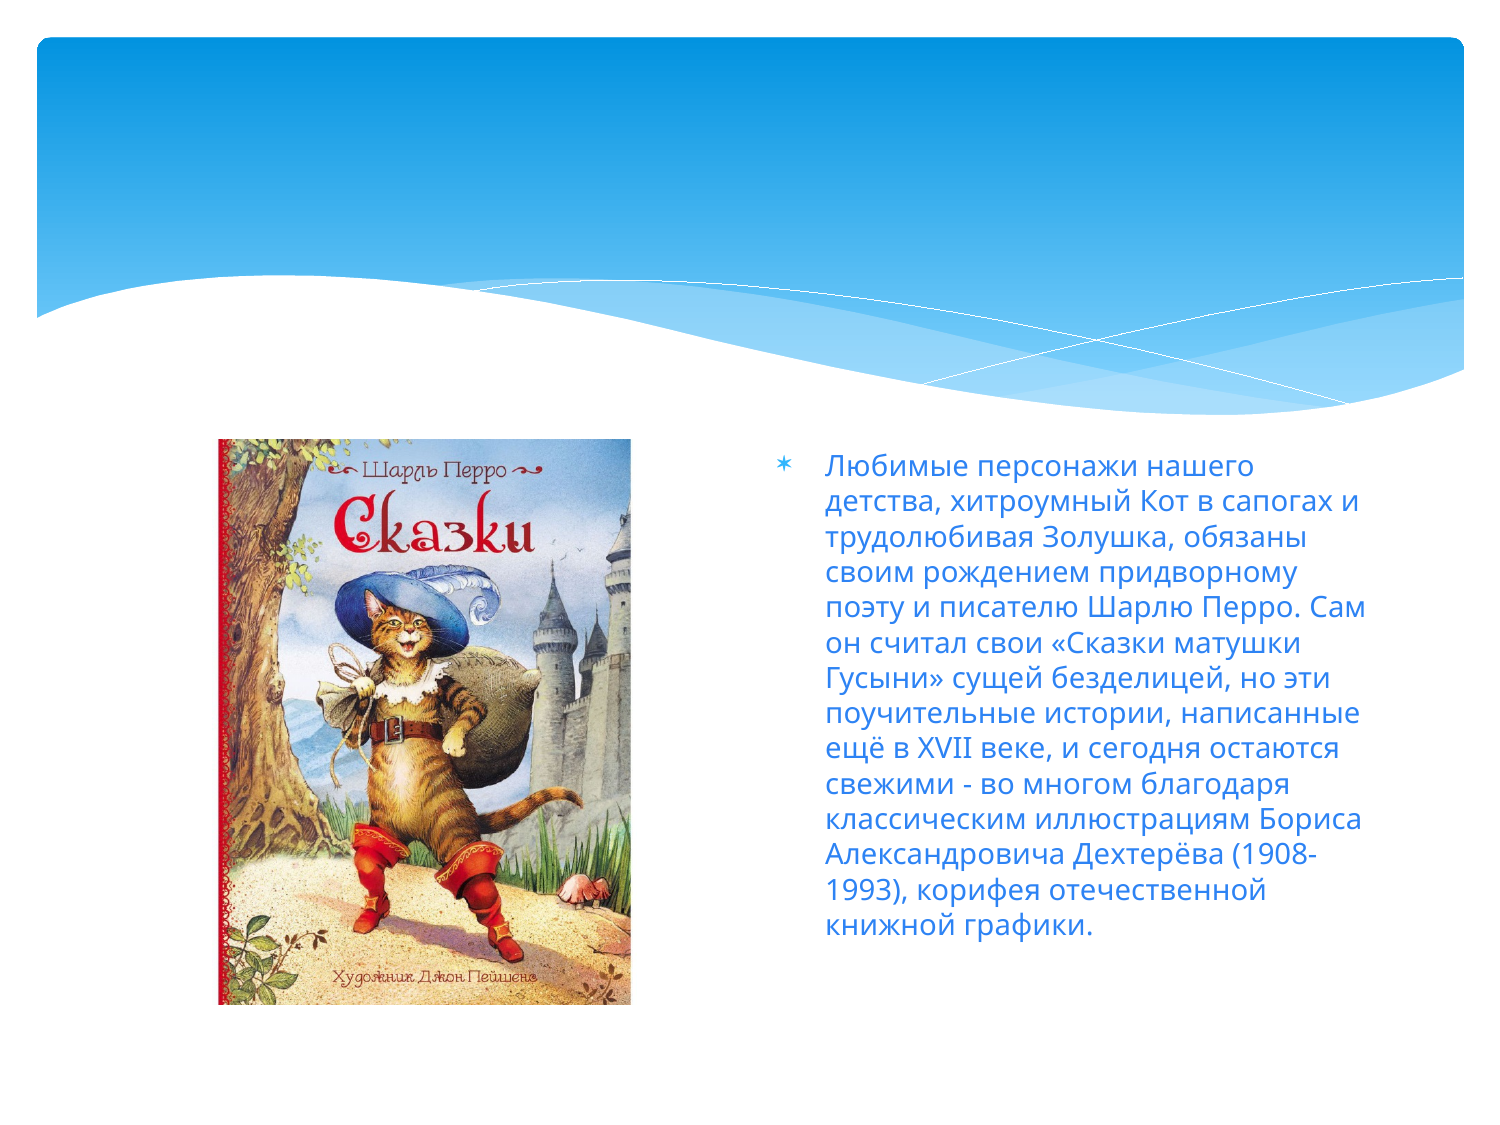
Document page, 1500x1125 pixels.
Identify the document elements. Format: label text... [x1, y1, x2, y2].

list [212, 439, 637, 1006]
list Любимые персонажи нашего детства, хитроумный Кот в сапогах и трудолюбивая Золушка, обязаны своим рождением придворному поэту и писателю Шарлю Перро. Сам он считал свои «Сказки матушки Гусыни» сущей безделицей, но эти поучительные истории, написанные ещё в XVII веке, и сегодня остаются свежими - во многом благодаря классическим иллюстрациям Бориса Александровича Дехтерёва (1908-1993), корифея отечественной книжной графики. [761, 439, 1389, 1005]
